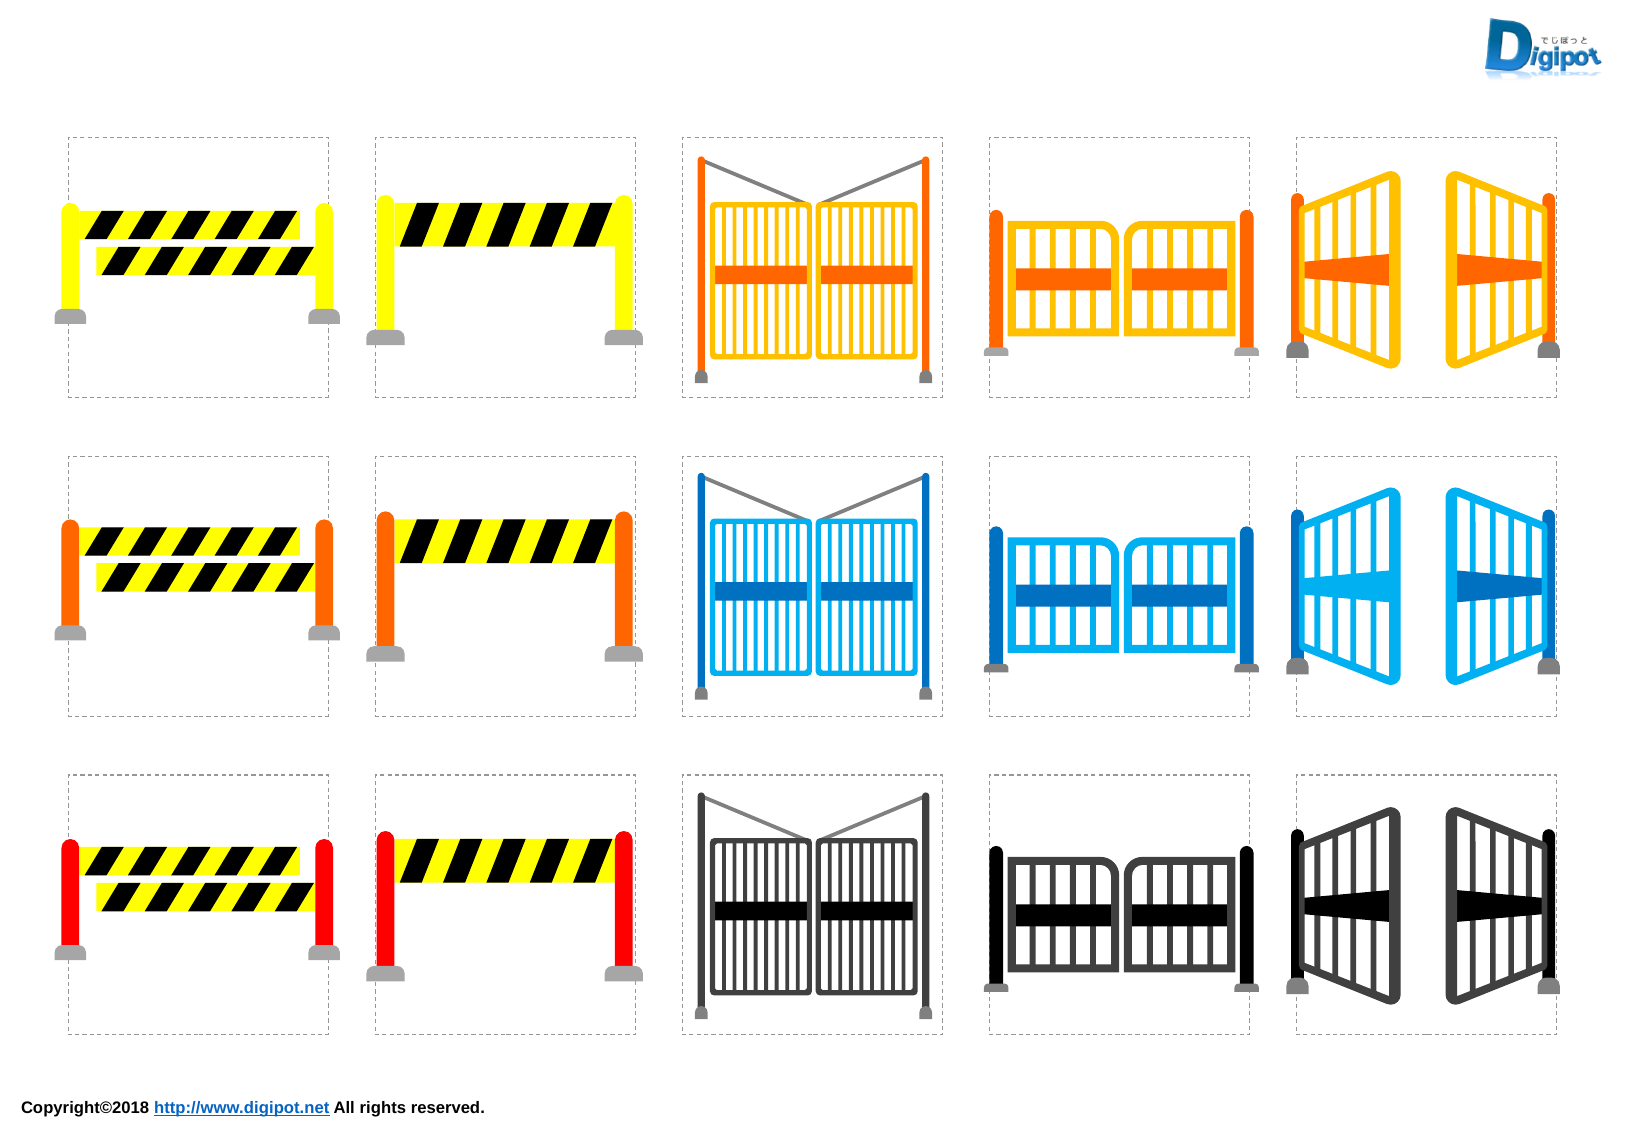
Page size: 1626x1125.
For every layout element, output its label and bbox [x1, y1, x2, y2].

text_box [54, 202, 340, 324]
text_box [694, 472, 933, 700]
picture [1485, 18, 1602, 82]
text_box [54, 519, 340, 641]
text_box [983, 209, 1259, 356]
text_box [983, 845, 1259, 992]
text_box [366, 194, 643, 346]
text_box [366, 511, 643, 662]
text_box [1286, 487, 1560, 686]
text_box [694, 156, 933, 384]
text_box [694, 792, 933, 1020]
text_box [983, 526, 1259, 673]
text_box [54, 838, 340, 960]
text_box [1286, 807, 1560, 1005]
text_box [1286, 170, 1560, 369]
text_box [366, 830, 643, 982]
